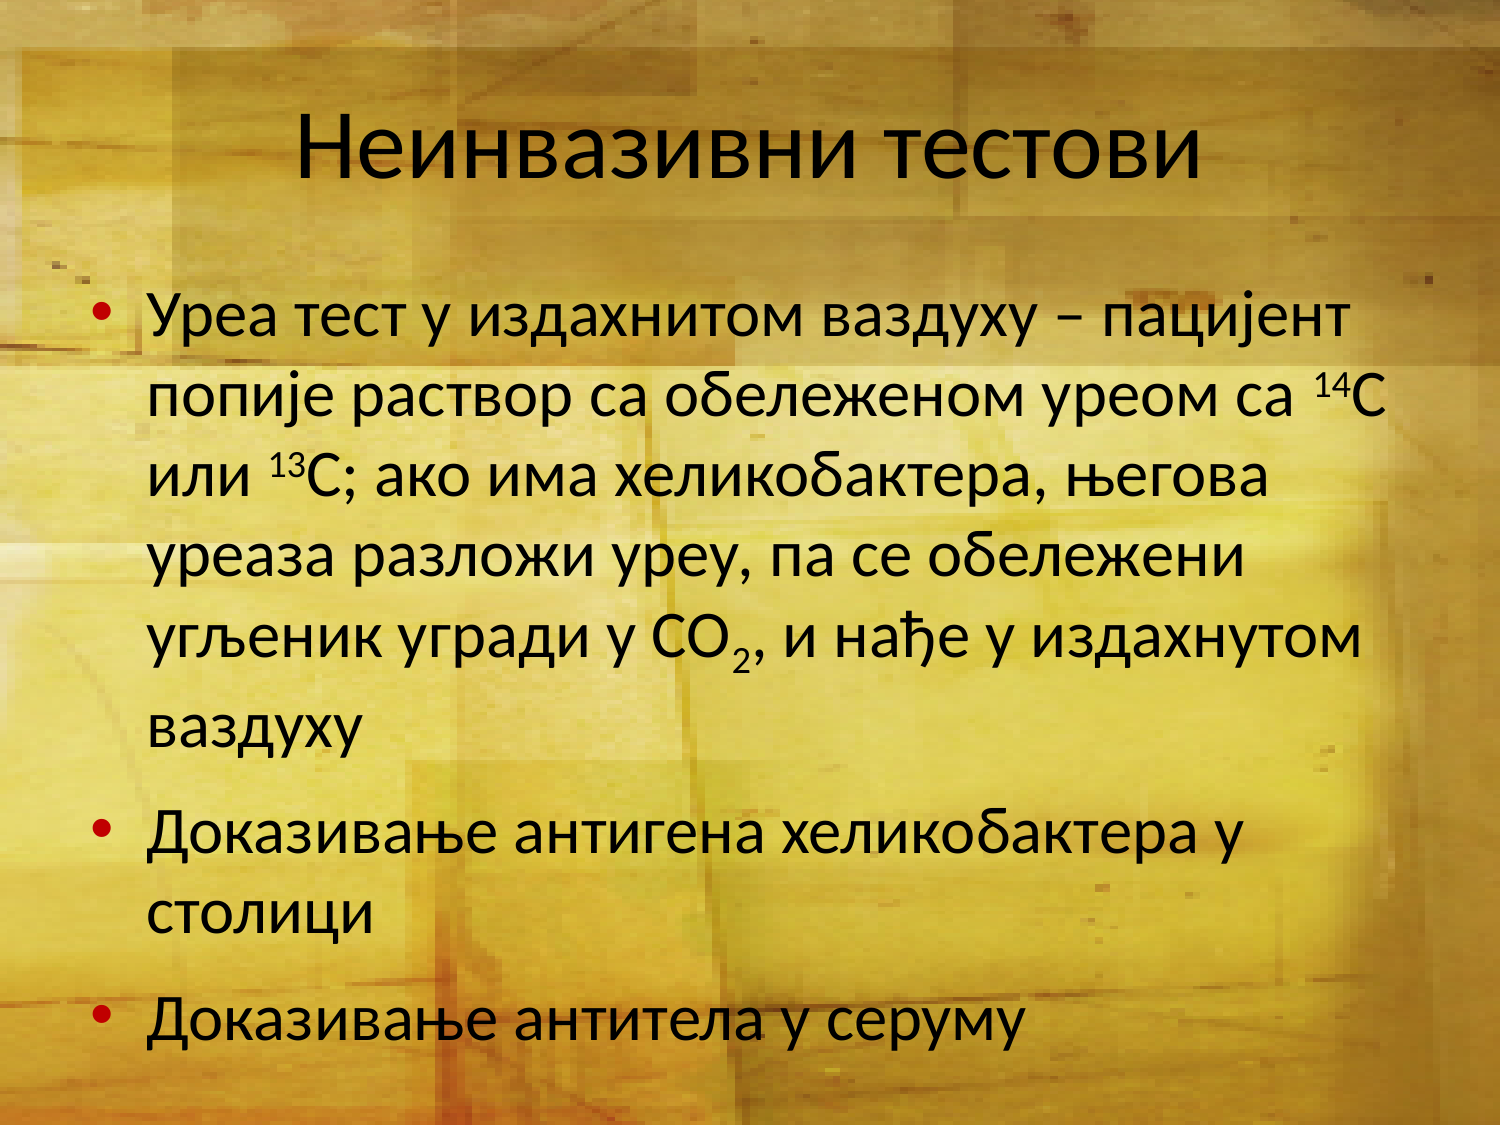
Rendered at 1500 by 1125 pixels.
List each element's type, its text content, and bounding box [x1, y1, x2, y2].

title Неинвазивни тестови [75, 45, 1425, 233]
picture [0, 0, 1500, 1125]
list Уреа тест у издахнитом ваздуху – пацијент попије раствор са обележеном уреом са 14С или 13С; ако има хеликобактера, његова уреаза разложи уреу, па се обележени угљеник угради у СО2, и нађе у издахнутом ваздуху Доказивање антигена хеликобактера у столици Доказивање антитела у серуму [75, 262, 1425, 1100]
